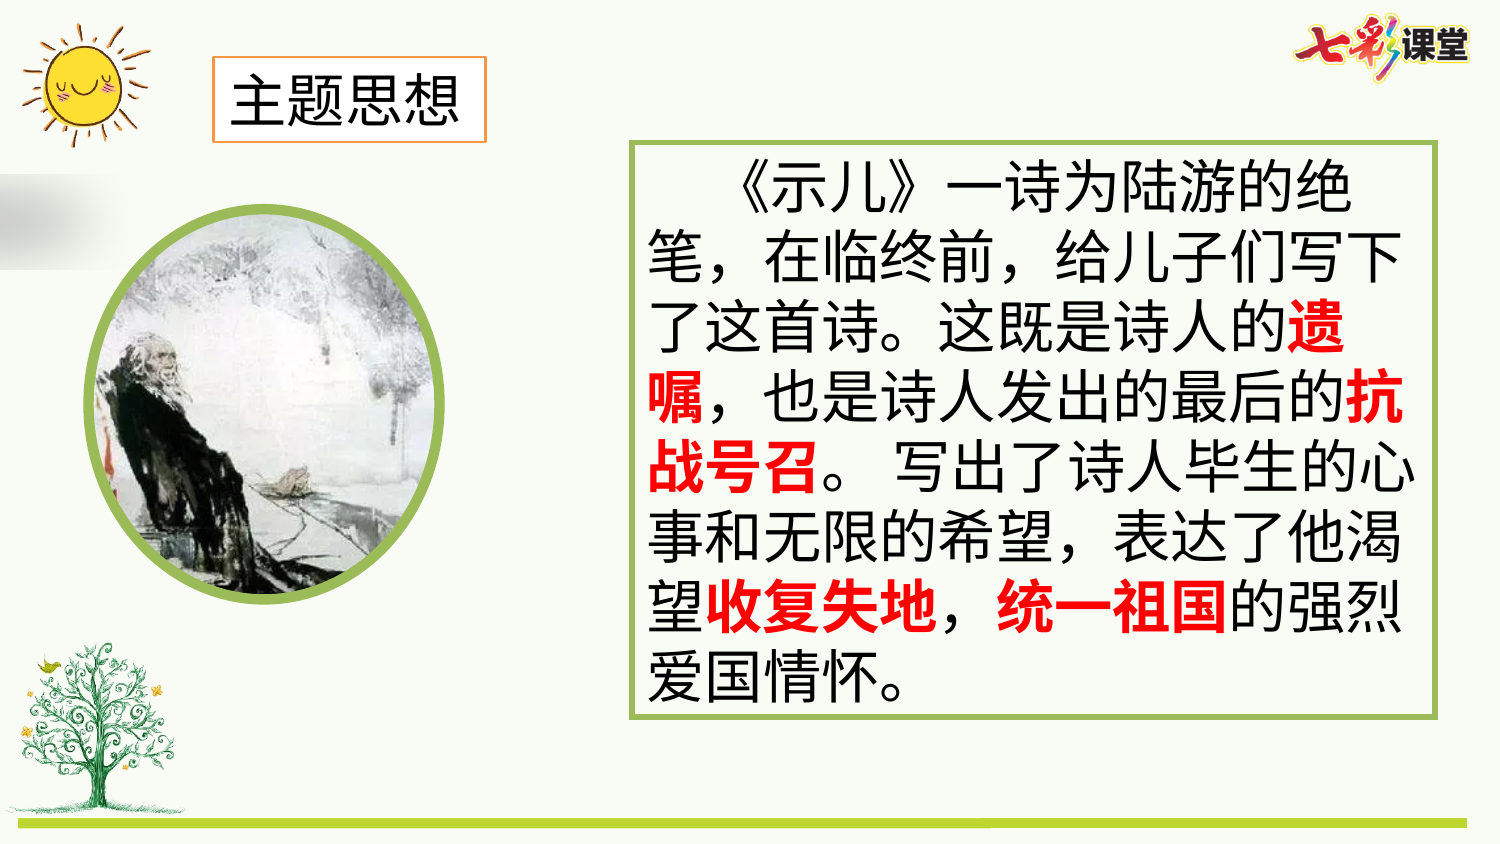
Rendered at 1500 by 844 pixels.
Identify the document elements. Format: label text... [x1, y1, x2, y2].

picture [0, 0, 173, 172]
picture [1291, 9, 1472, 87]
text_box 《示儿》一诗为陆游的绝笔，在临终前，给儿子们写下了这首诗。这既是诗人的遗嘱，也是诗人发出的最后的抗战号召。 写出了诗人毕生的心事和无限的希望，表达了他渴望收复失地，统一祖国的强烈爱国情怀。 [631, 142, 1436, 718]
picture [0, 608, 1467, 844]
picture [87, 208, 440, 600]
text_box 主题思想 [212, 56, 487, 143]
